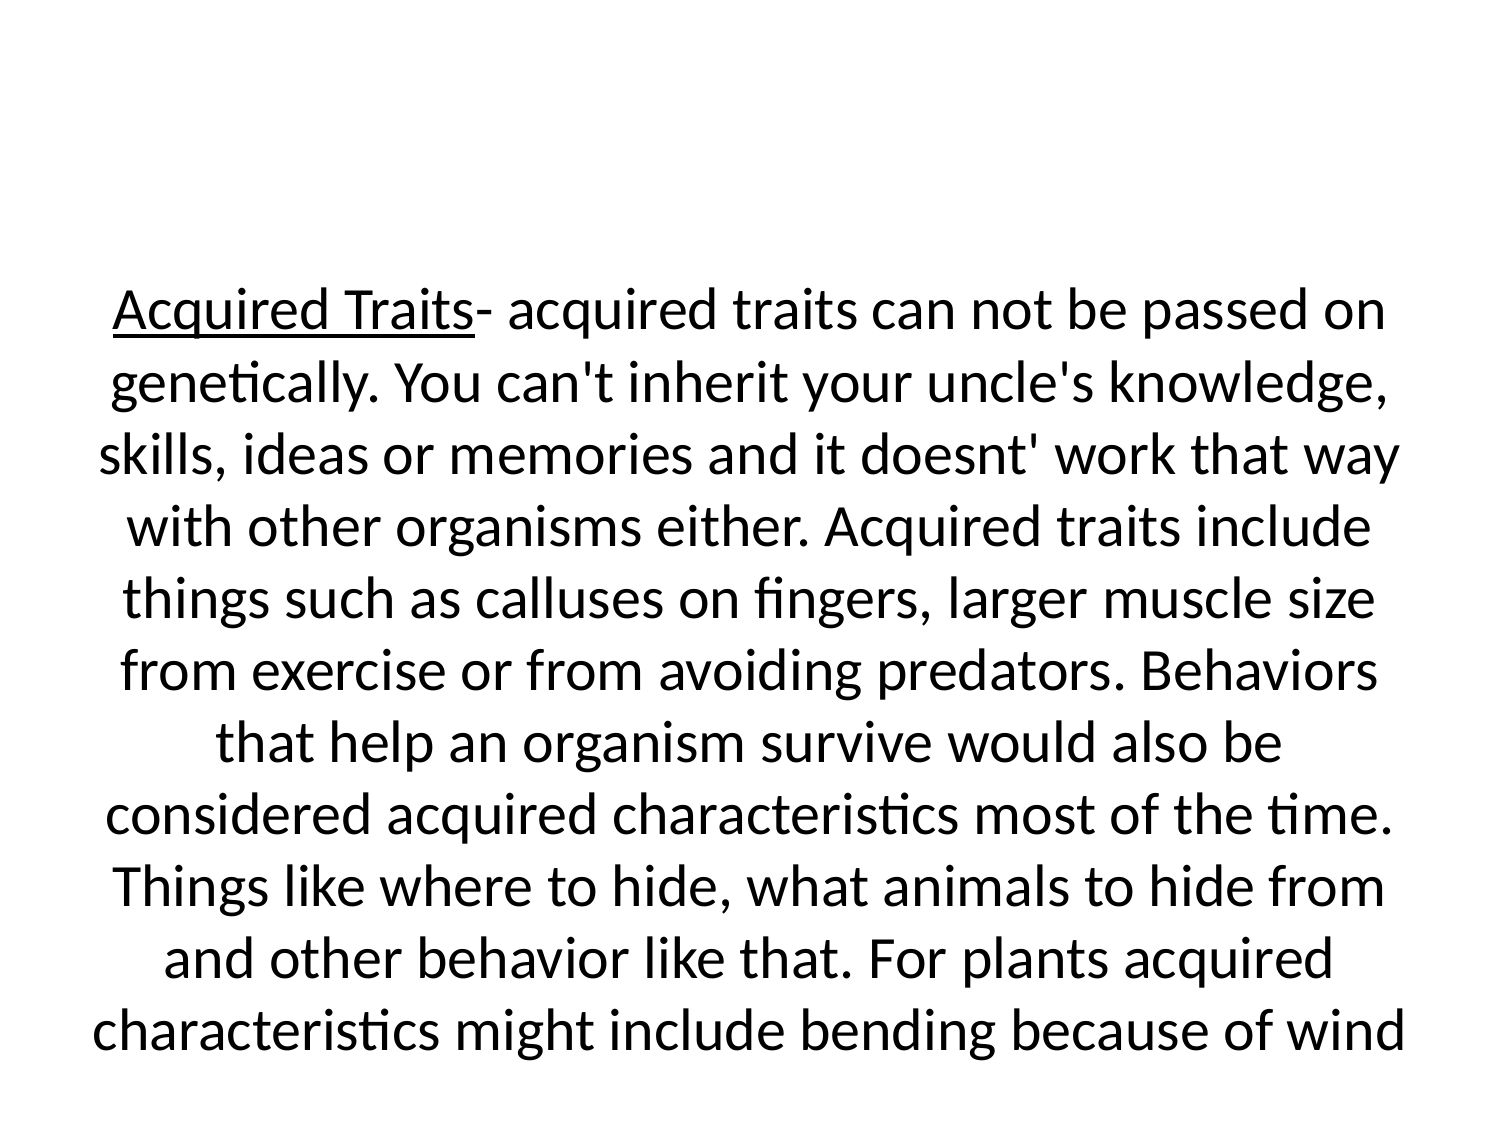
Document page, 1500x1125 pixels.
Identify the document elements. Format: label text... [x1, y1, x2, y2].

list Acquired Traits- acquired traits can not be passed on genetically. You can't inherit your uncle's knowledge, skills, ideas or memories and it doesnt' work that way with other organisms either. Acquired traits include things such as calluses on fingers, larger muscle size from exercise or from avoiding predators. Behaviors that help an organism survive would also be considered acquired characteristics most of the time. Things like where to hide, what animals to hide from and other behavior like that. For plants acquired characteristics might include bending because of wind [75, 262, 1425, 1102]
